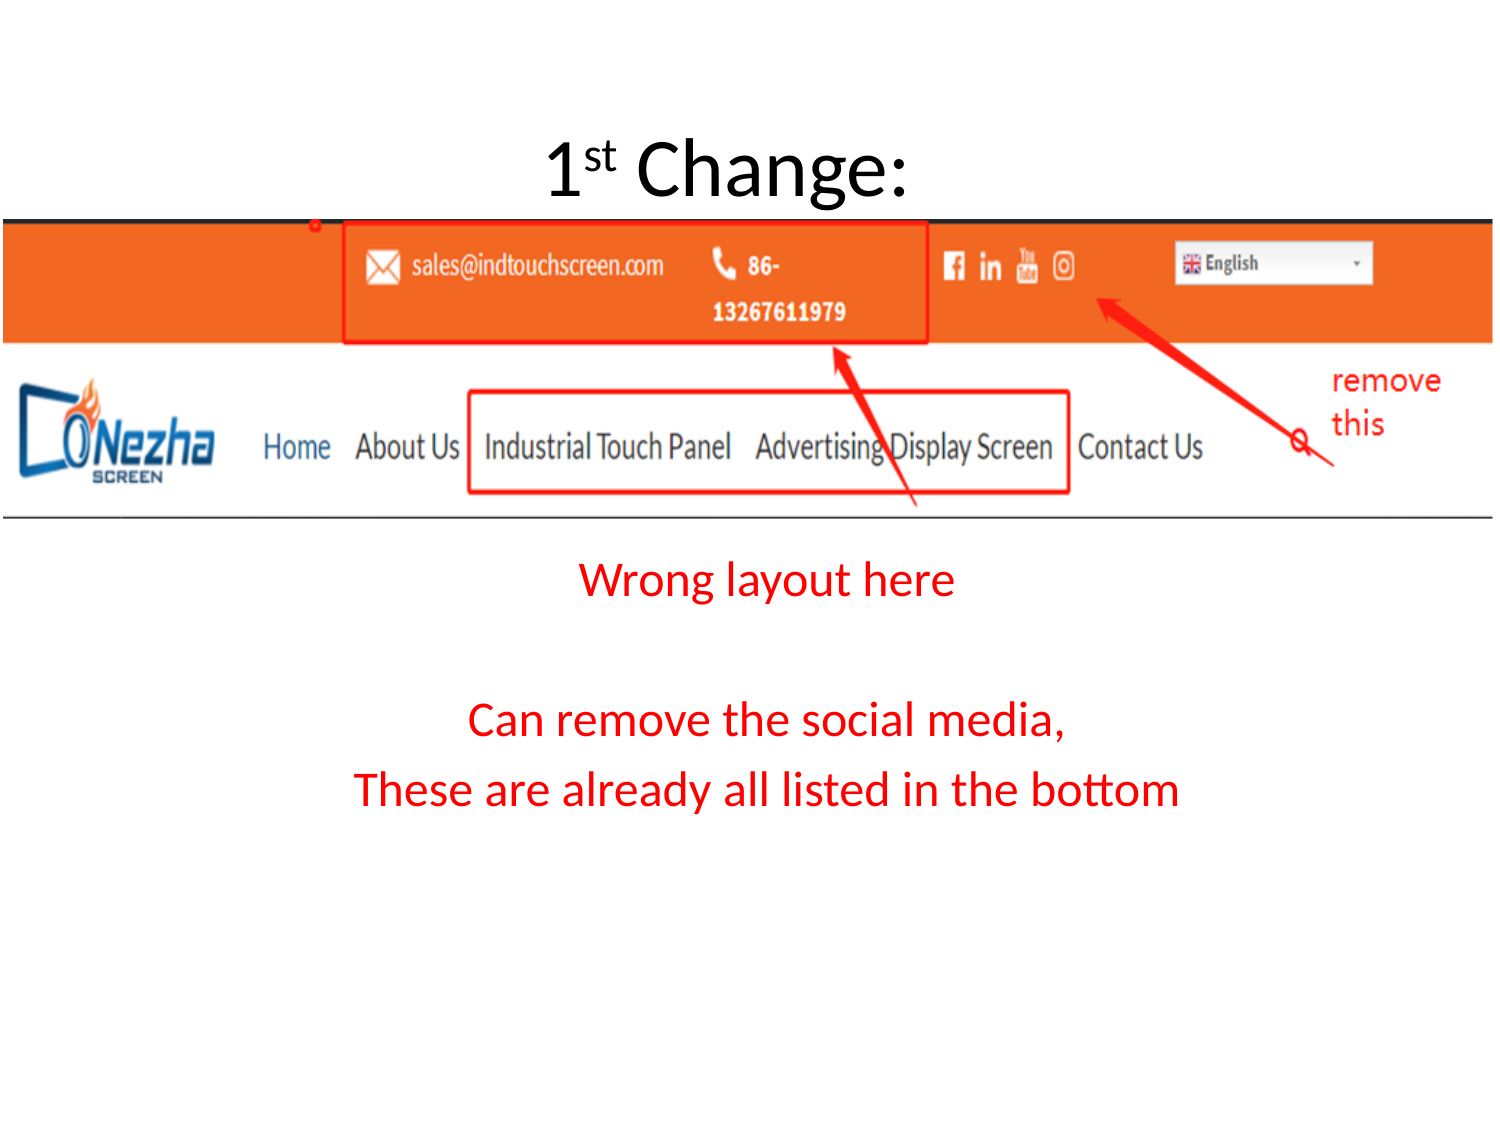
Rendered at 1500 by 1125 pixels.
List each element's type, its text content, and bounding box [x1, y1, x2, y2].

subtitle Wrong layout here Can remove the social media, These are already all listed in the bottom [242, 538, 1293, 827]
picture [3, 219, 1500, 522]
title 1st Change: [88, 42, 1364, 218]
